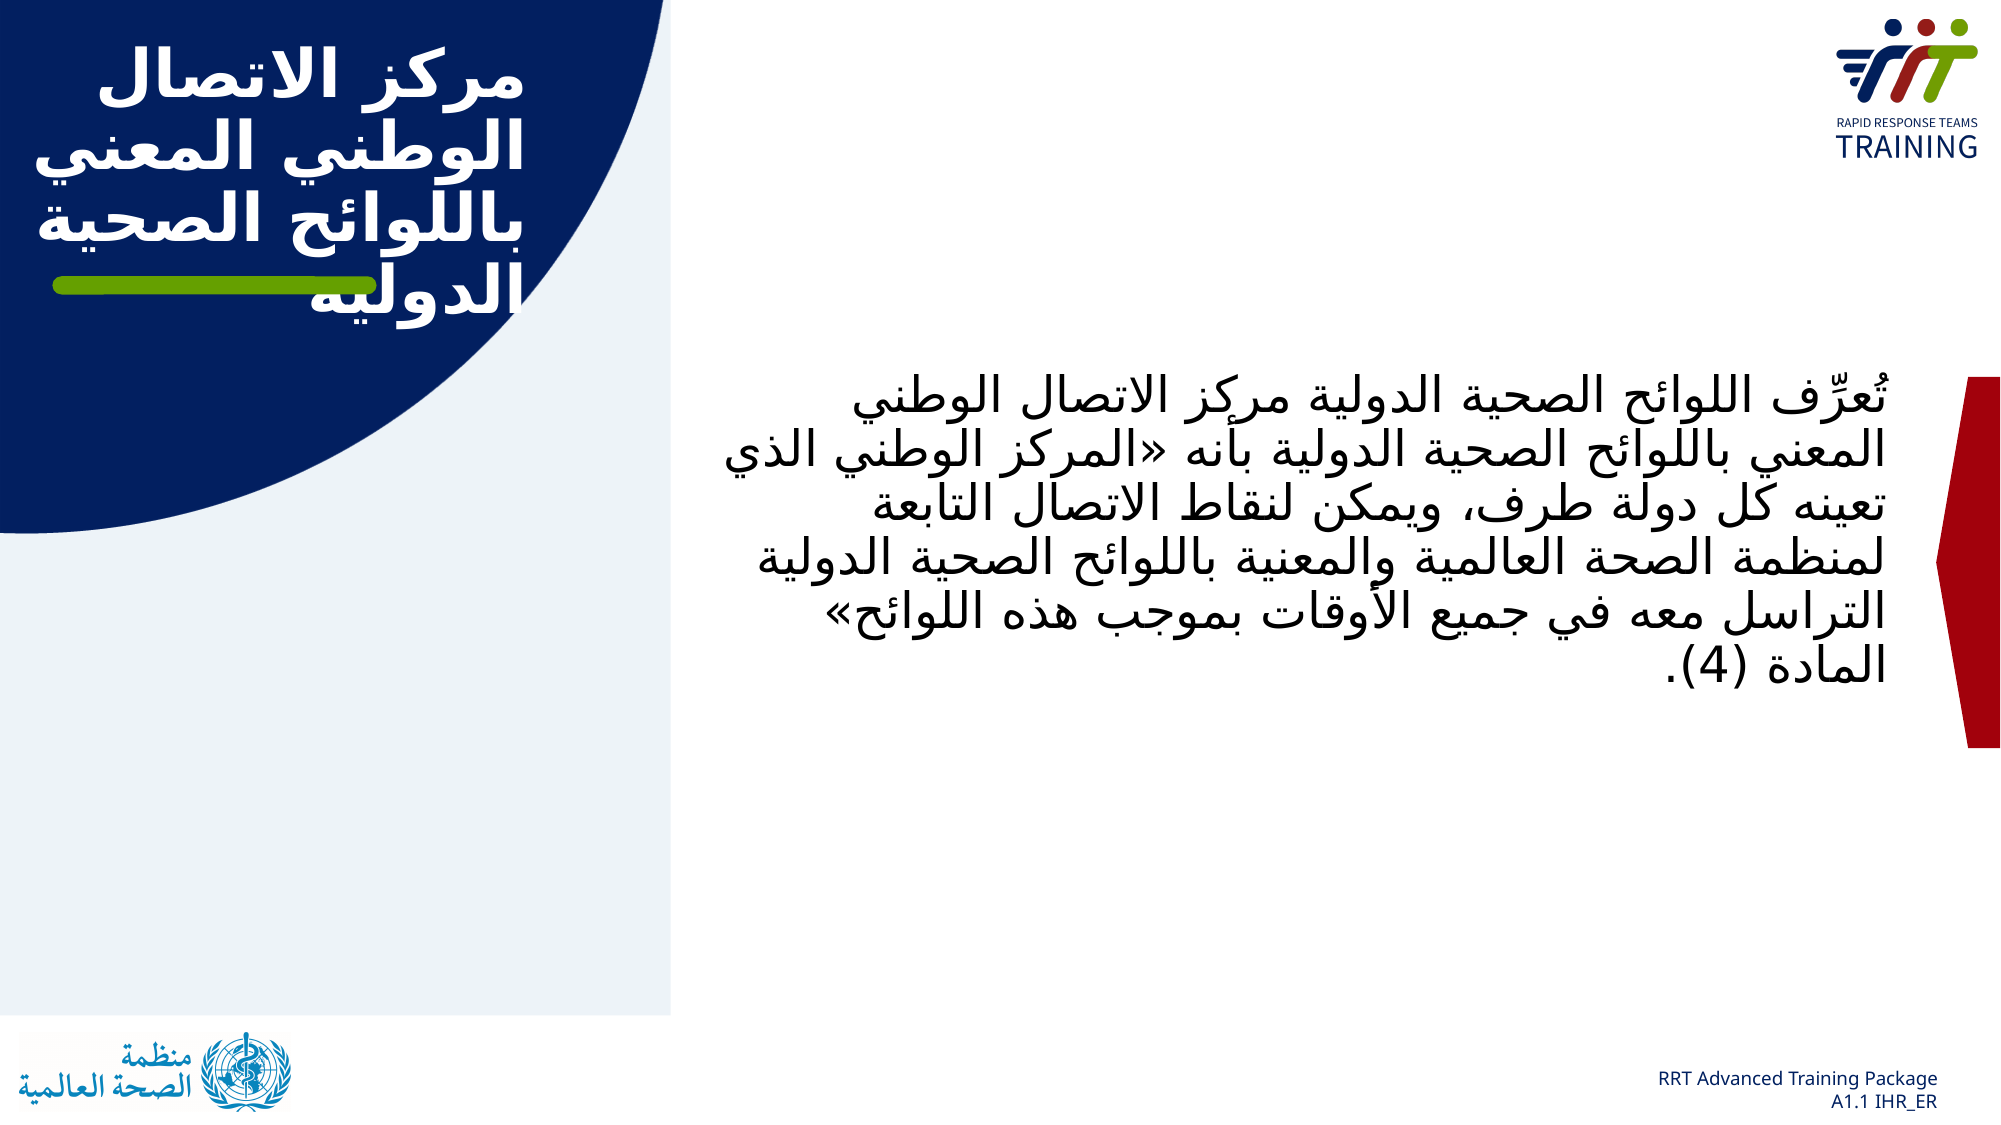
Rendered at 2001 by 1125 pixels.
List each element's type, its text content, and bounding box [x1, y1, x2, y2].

picture [19, 1032, 291, 1112]
text_box [52, 276, 377, 295]
picture [248, 1047, 254, 1056]
picture [1835, 19, 1978, 167]
list تُعرِّف اللوائح الصحية الدولية مركز الاتصال الوطني المعني باللوائح الصحية الدولية بأنه «المركز الوطني الذي تعينه كل دولة طرف، ويمكن لنقاط الاتصال التابعة لمنظمة الصحة العالمية والمعنية باللوائح الصحية الدولية التراسل معه في جميع الأوقات بموجب هذه اللوائح» المادة (4). [700, 137, 1897, 925]
picture [0, 0, 670, 538]
title مركز الاتصال الوطني المعني باللوائح الصحية الدولية [0, 25, 536, 344]
